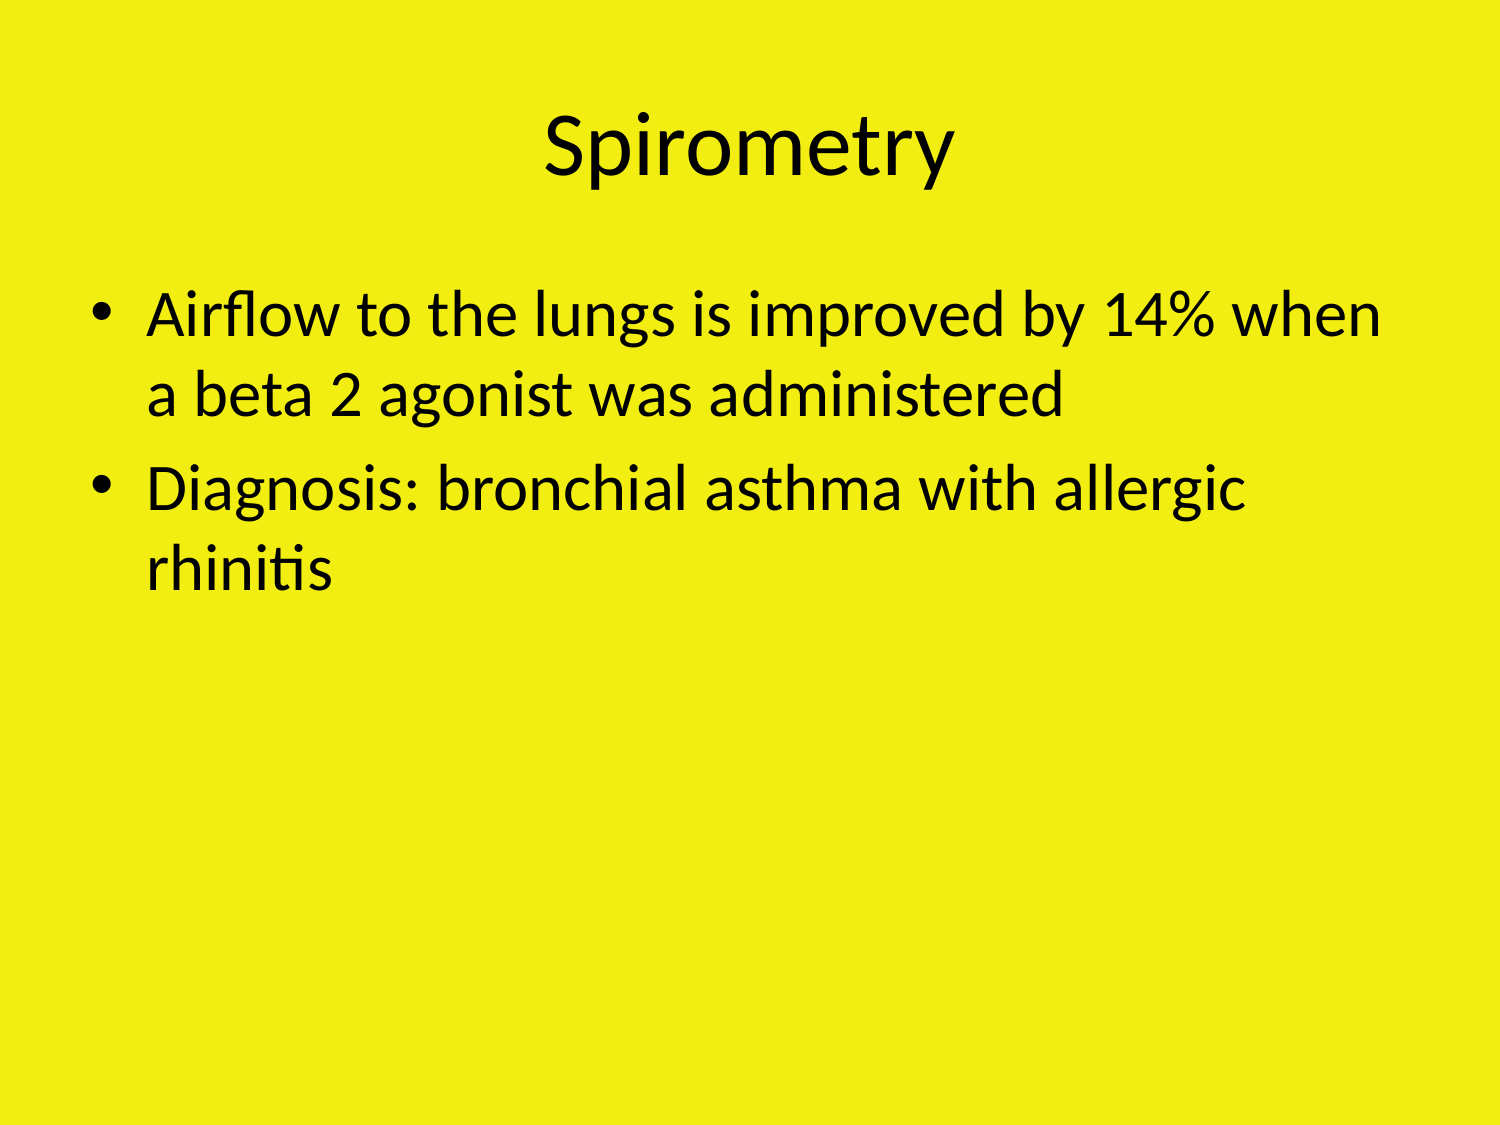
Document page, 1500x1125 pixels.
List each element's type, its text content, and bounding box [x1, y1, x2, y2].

title Spirometry [75, 45, 1425, 233]
list Airflow to the lungs is improved by 14% when a beta 2 agonist was administered Diagnosis: bronchial asthma with allergic rhinitis [75, 262, 1425, 1005]
